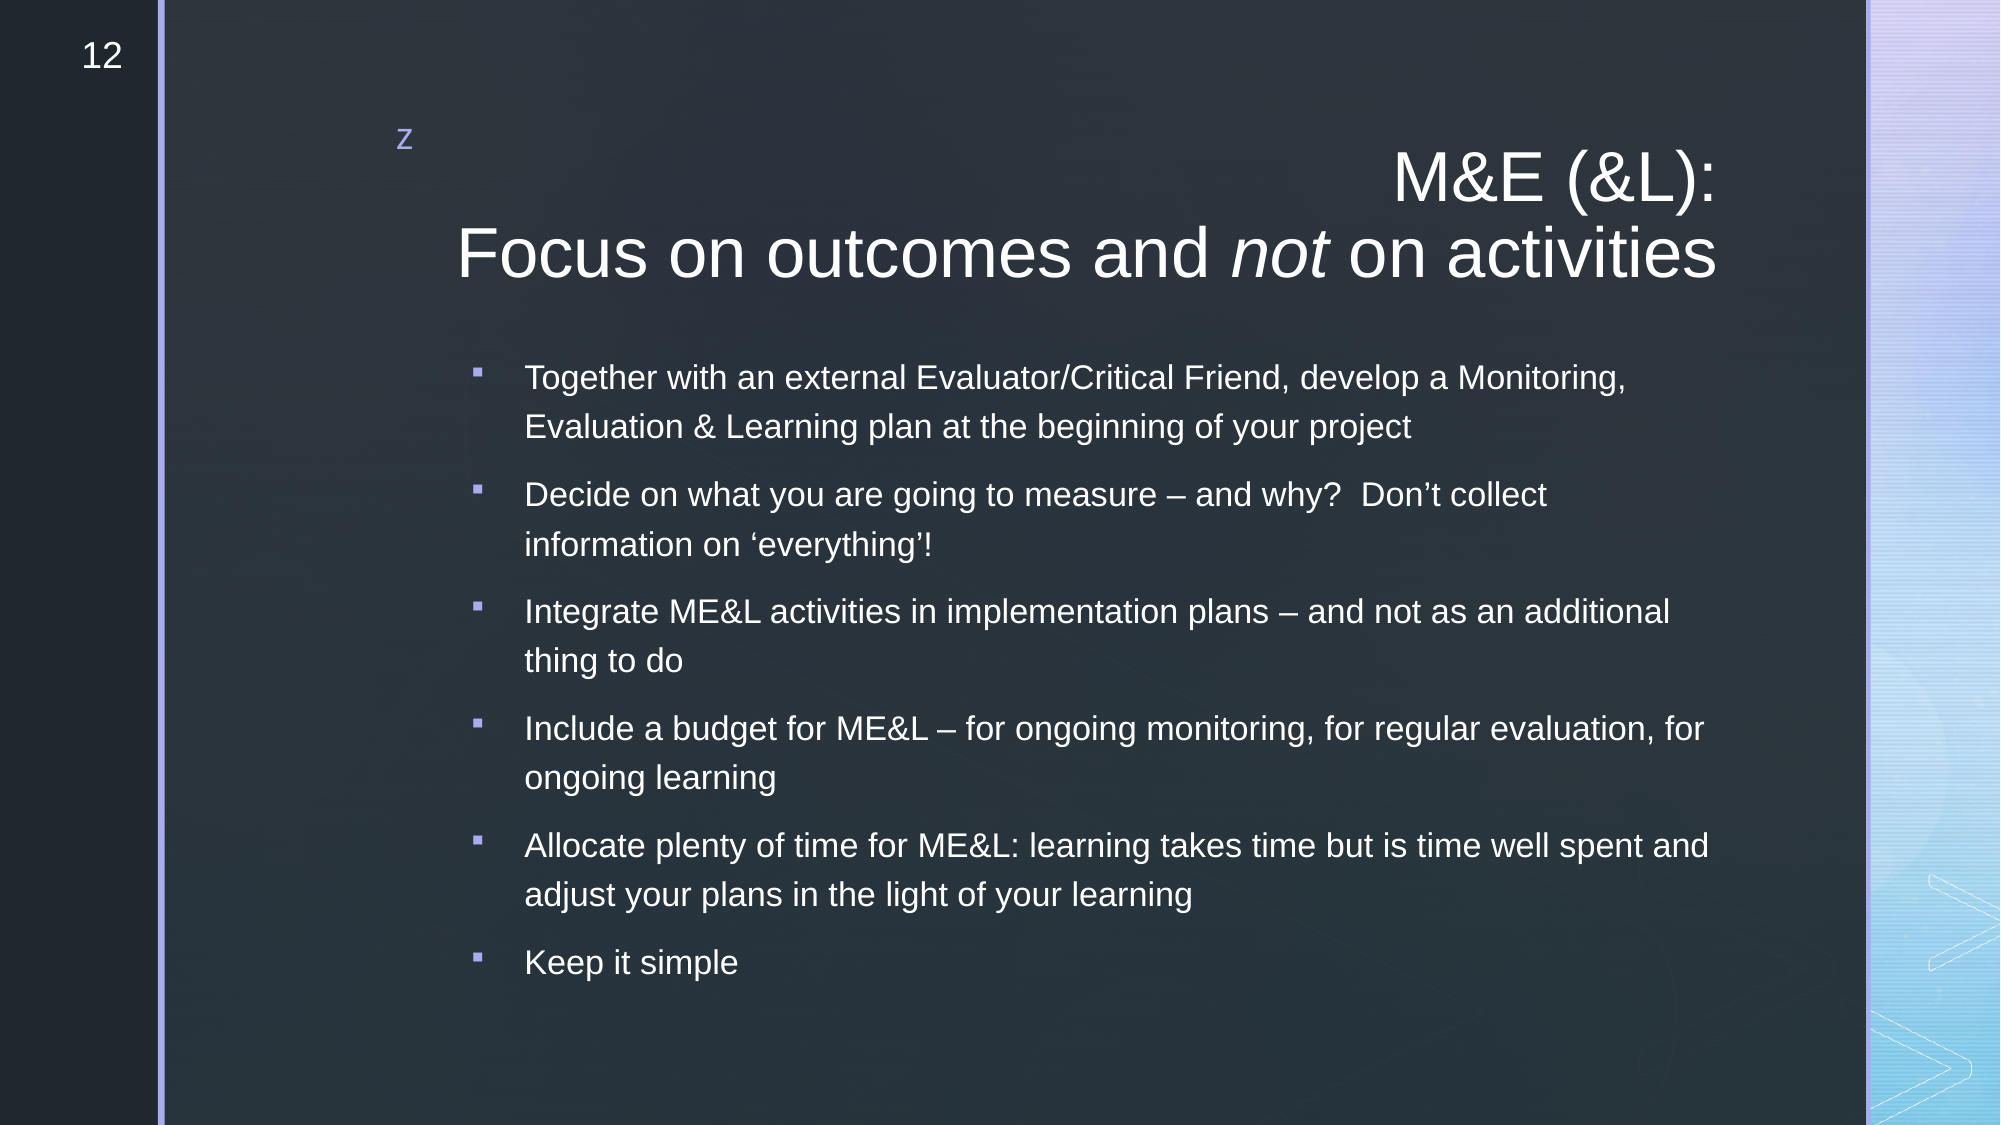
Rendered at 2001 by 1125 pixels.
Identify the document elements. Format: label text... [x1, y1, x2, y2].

list Together with an external Evaluator/Critical Friend, develop a Monitoring, Evaluation & Learning plan at the beginning of your project Decide on what you are going to measure – and why? Don’t collect information on ‘everything’! Integrate ME&L activities in implementation plans – and not as an additional thing to do Include a budget for ME&L – for ongoing monitoring, for regular evaluation, for ongoing learning Allocate plenty of time for ME&L: learning takes time but is time well spent and adjust your plans in the light of your learning Keep it simple [454, 336, 1734, 993]
slide_number 12 [25, 26, 131, 80]
picture [1871, 0, 2001, 1125]
title M&E (&L): Focus on outcomes and not on activities [428, 132, 1734, 310]
